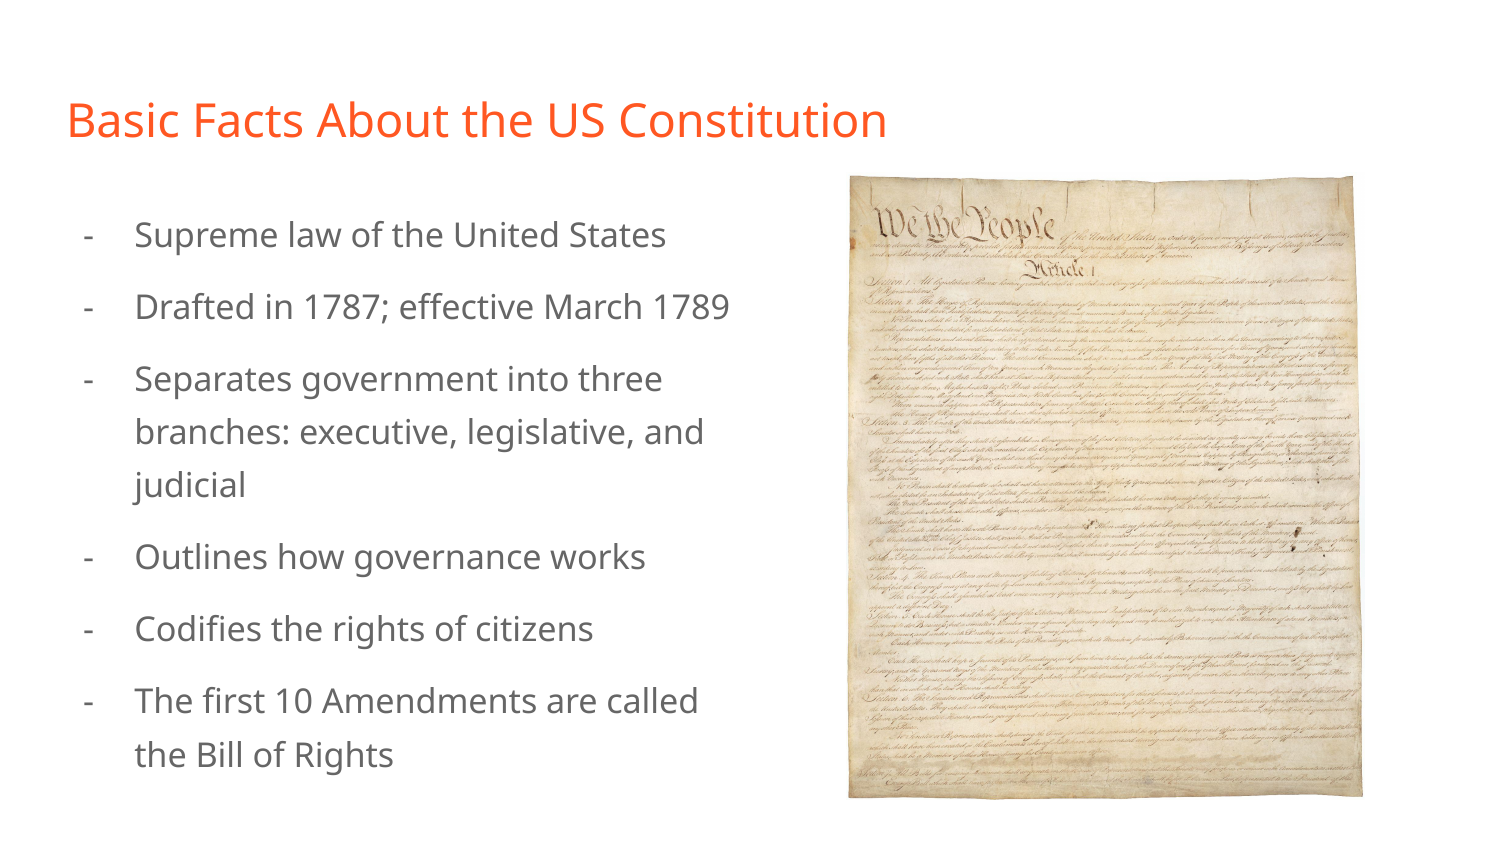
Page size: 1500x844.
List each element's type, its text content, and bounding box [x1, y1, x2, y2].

picture [846, 172, 1365, 800]
list Supreme law of the United States Drafted in 1787; effective March 1789 Separates government into three branches: executive, legislative, and judicial Outlines how governance works Codifies the rights of citizens The first 10 Amendments are called the Bill of Rights [51, 189, 750, 816]
title Basic Facts About the US Constitution [51, 72, 1449, 167]
